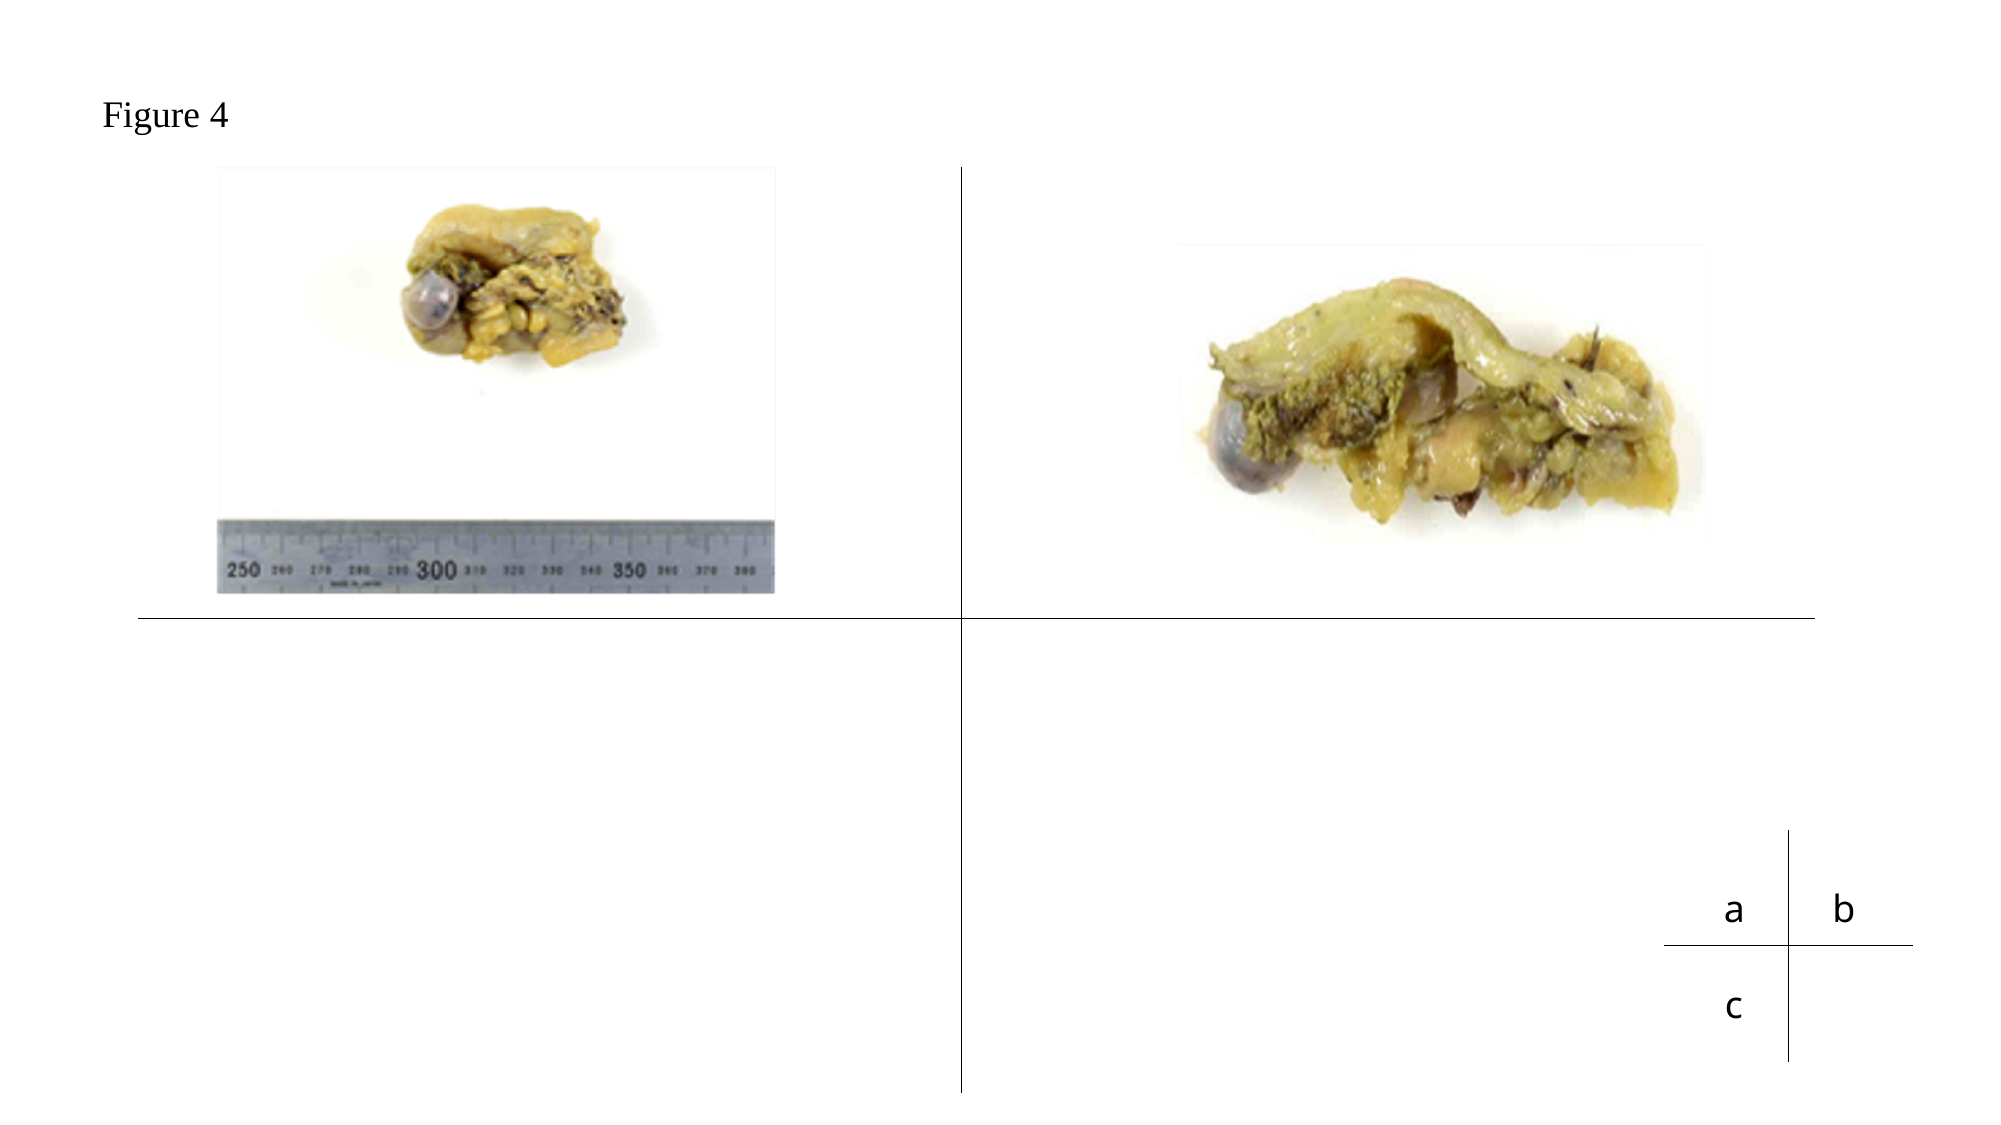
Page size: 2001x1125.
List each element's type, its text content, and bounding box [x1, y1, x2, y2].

picture [1177, 243, 1709, 542]
text_box Figure 4 [87, 82, 260, 143]
text_box b [1817, 877, 1883, 937]
picture [214, 166, 777, 596]
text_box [138, 166, 1815, 1094]
